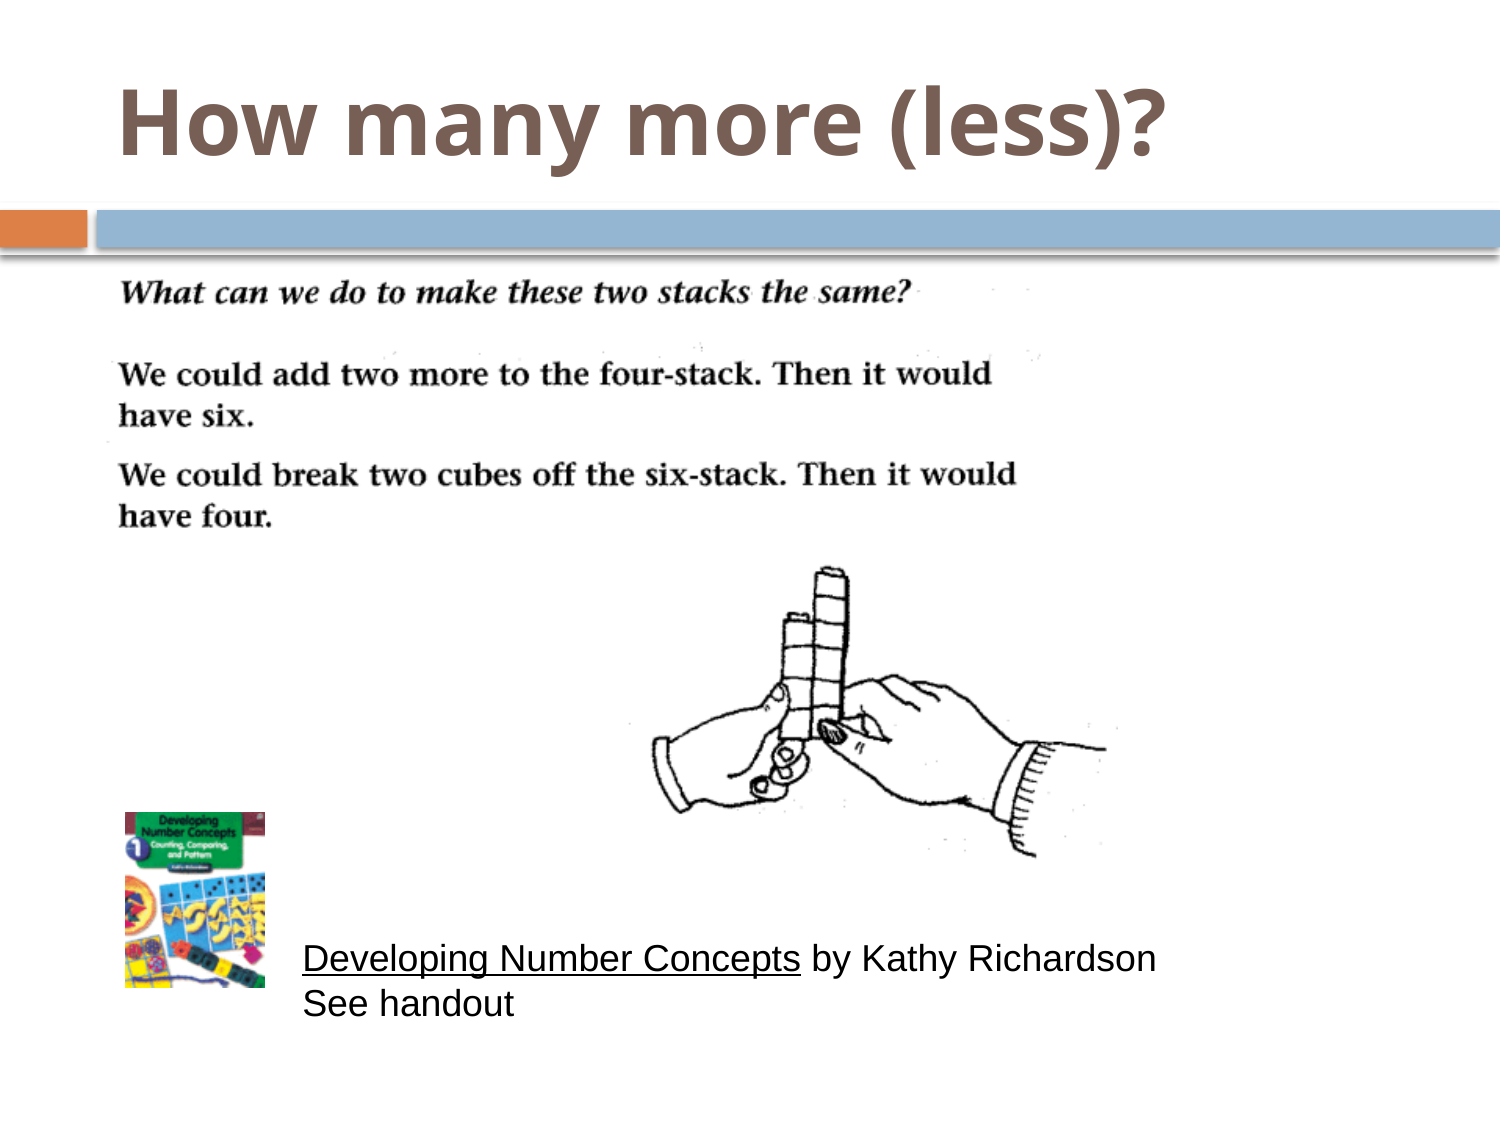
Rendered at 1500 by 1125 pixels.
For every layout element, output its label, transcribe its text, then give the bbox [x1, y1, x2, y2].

picture [124, 812, 265, 988]
picture [99, 267, 1059, 542]
title How many more (less)? [100, 37, 1438, 200]
picture [612, 559, 1118, 876]
text_box Developing Number Concepts by Kathy Richardson See handout [287, 926, 1303, 1032]
